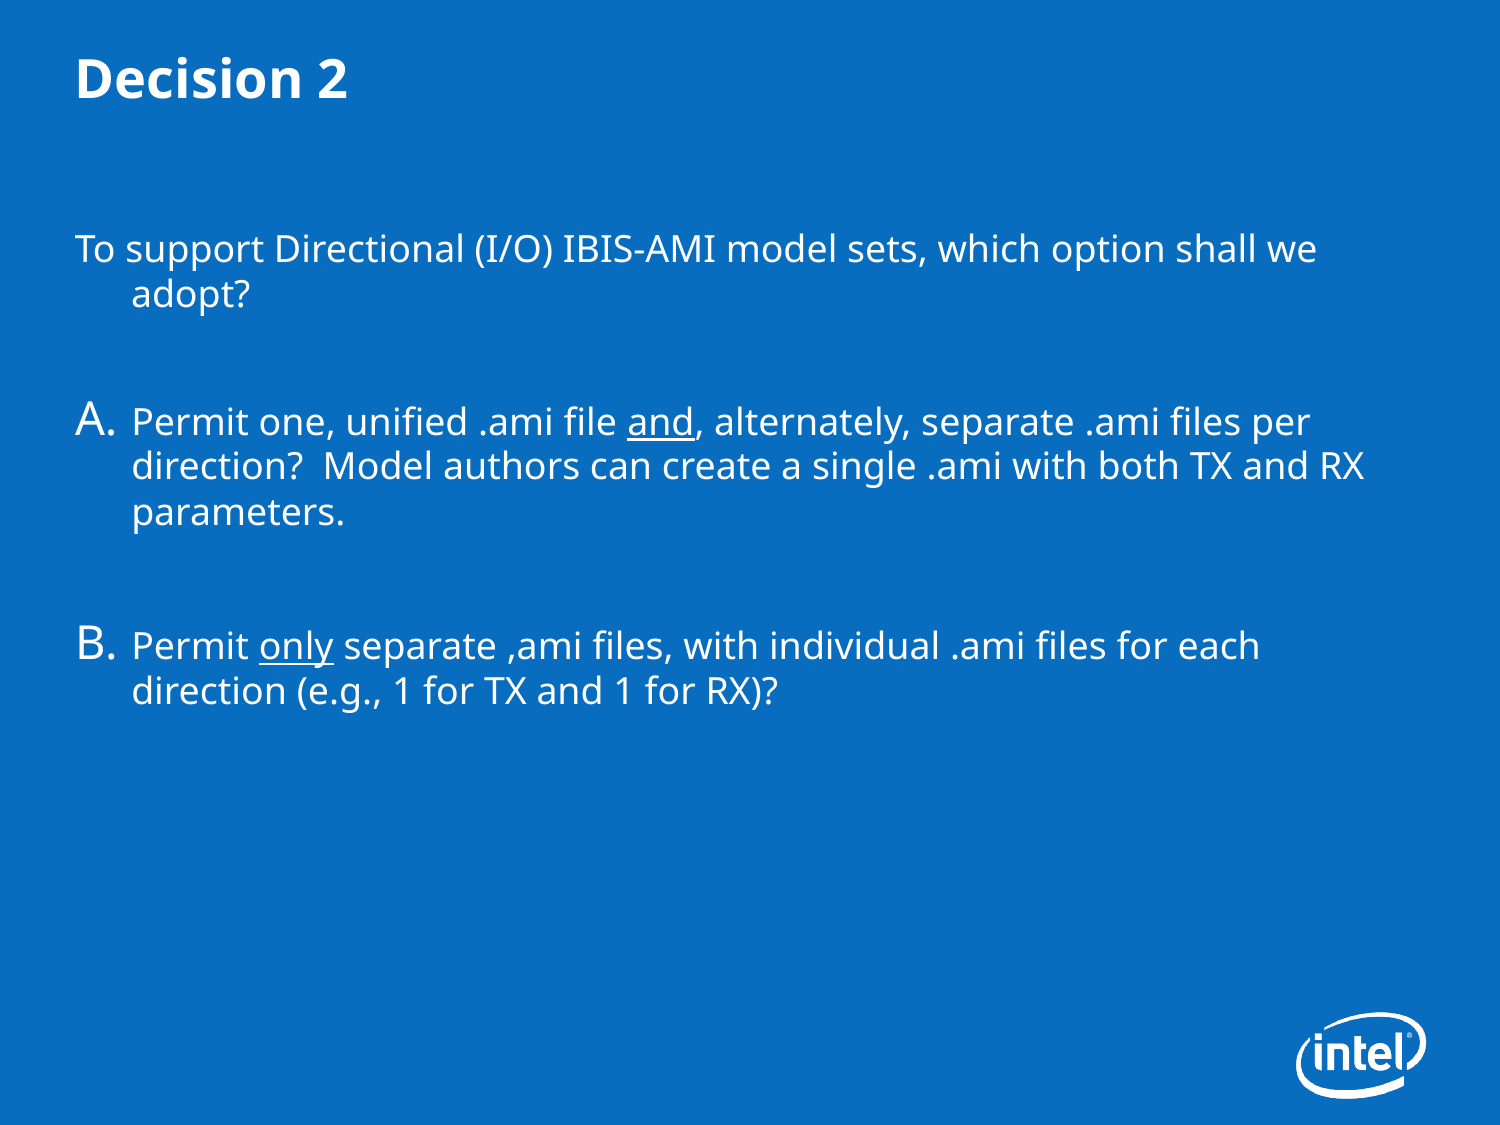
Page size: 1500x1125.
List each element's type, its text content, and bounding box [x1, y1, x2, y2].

title Decision 2 [74, 44, 1427, 191]
list To support Directional (I/O) IBIS-AMI model sets, which option shall we adopt? Permit one, unified .ami file and, alternately, separate .ami files per direction? Model authors can create a single .ami with both TX and RX parameters. Permit only separate ,ami files, with individual .ami files for each direction (e.g., 1 for TX and 1 for RX)? [74, 224, 1427, 938]
picture [1294, 1011, 1428, 1101]
